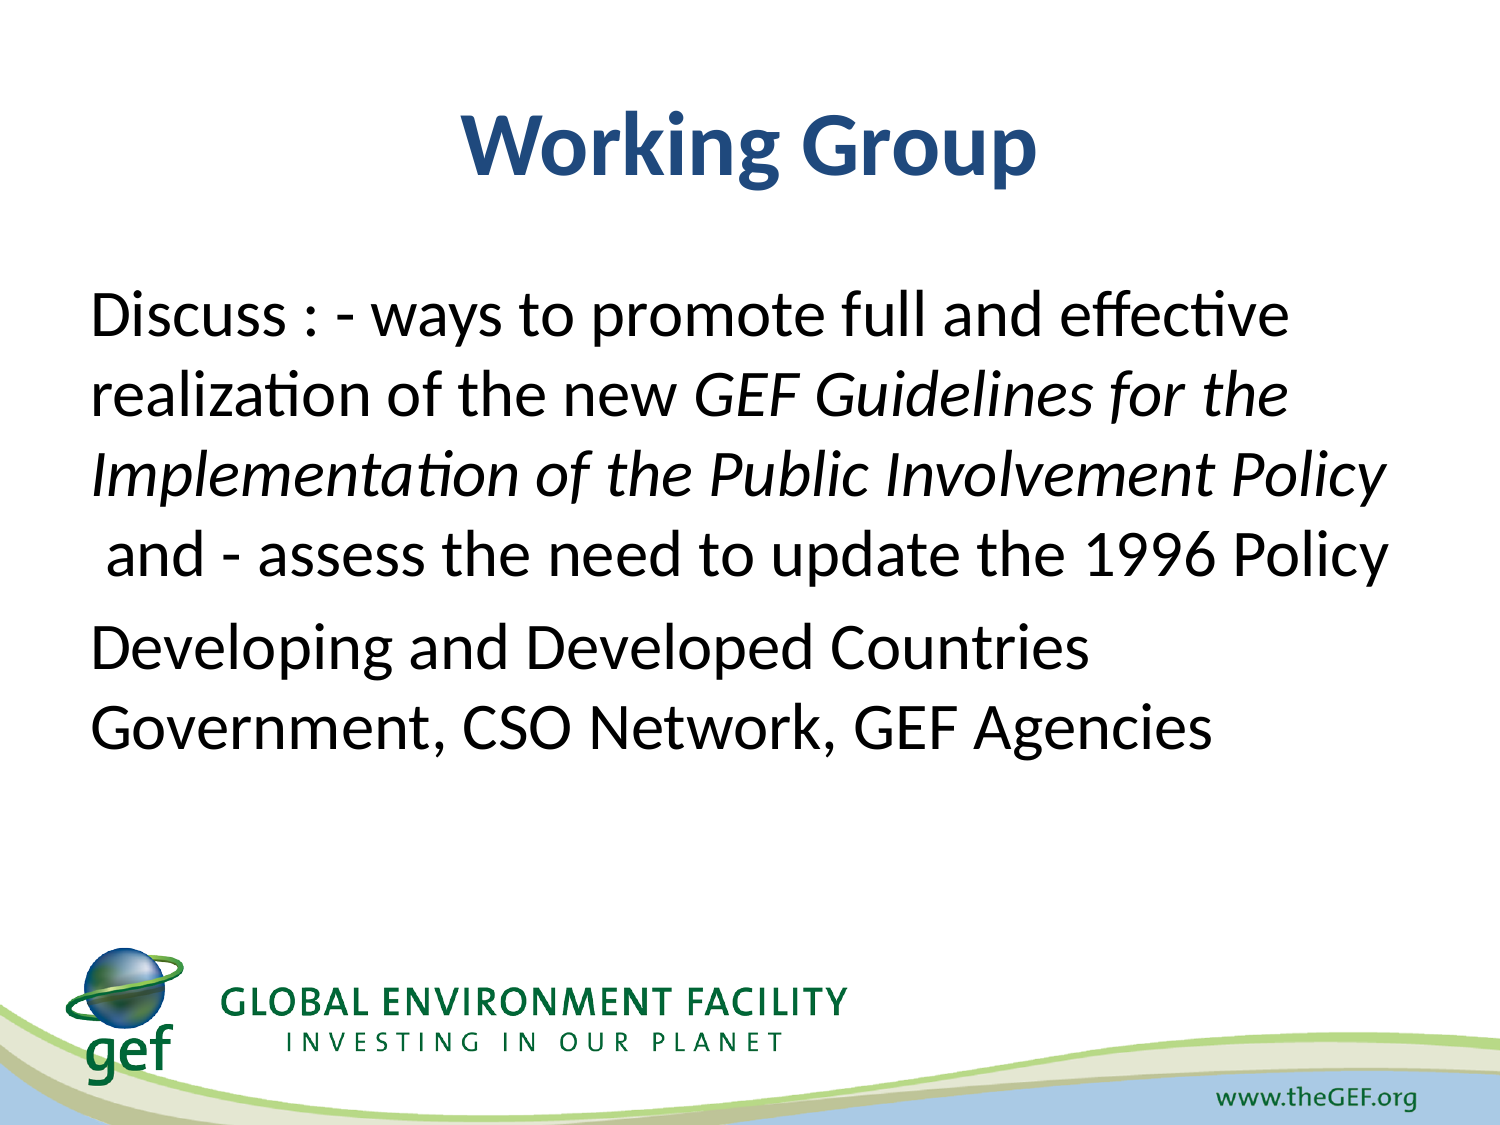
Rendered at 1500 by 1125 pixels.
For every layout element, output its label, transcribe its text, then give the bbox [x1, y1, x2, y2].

title Working Group [74, 44, 1426, 233]
list Discuss : - ways to promote full and effective realization of the new GEF Guidelines for the Implementation of the Public Involvement Policy and - assess the need to update the 1996 Policy Developing and Developed Countries Government, CSO Network, GEF Agencies [74, 262, 1426, 1006]
picture [0, 920, 1500, 1125]
